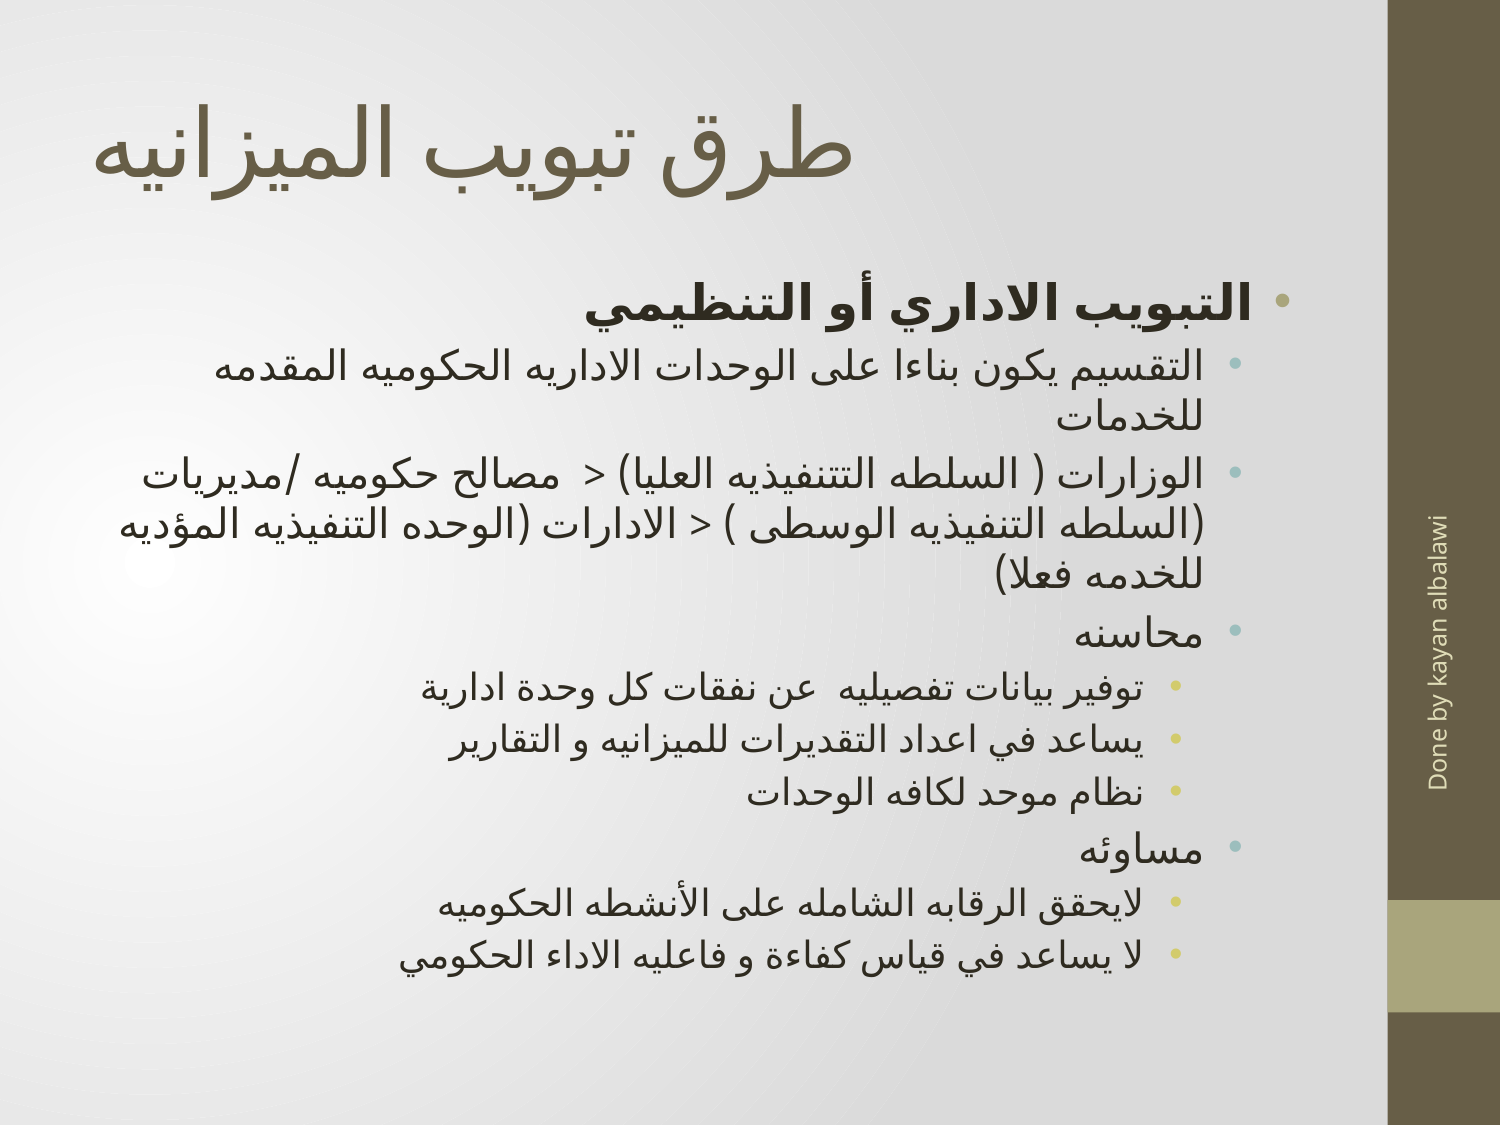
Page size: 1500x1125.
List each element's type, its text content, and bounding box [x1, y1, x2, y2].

list التبويب الاداري أو التنظيمي التقسيم يكون بناءا على الوحدات الاداريه الحكوميه المقدمه للخدمات الوزارات ( السلطه التتنفيذيه العليا) < مصالح حكوميه /مديريات (السلطه التنفيذيه الوسطى ) < الادارات (الوحده التنفيذيه المؤديه للخدمه فعلا) محاسنه توفير بيانات تفصيليه عن نفقات كل وحدة ادارية يساعد في اعداد التقديرات للميزانيه و التقارير نظام موحد لكافه الوحدات مساوئه لايحقق الرقابه الشامله على الأنشطه الحكوميه لا يساعد في قياس كفاءة و فاعليه الاداء الحكومي [75, 262, 1325, 1050]
footer Done by kayan albalawi [1408, 500, 1469, 889]
title طرق تبويب الميزانيه [75, 45, 1325, 233]
